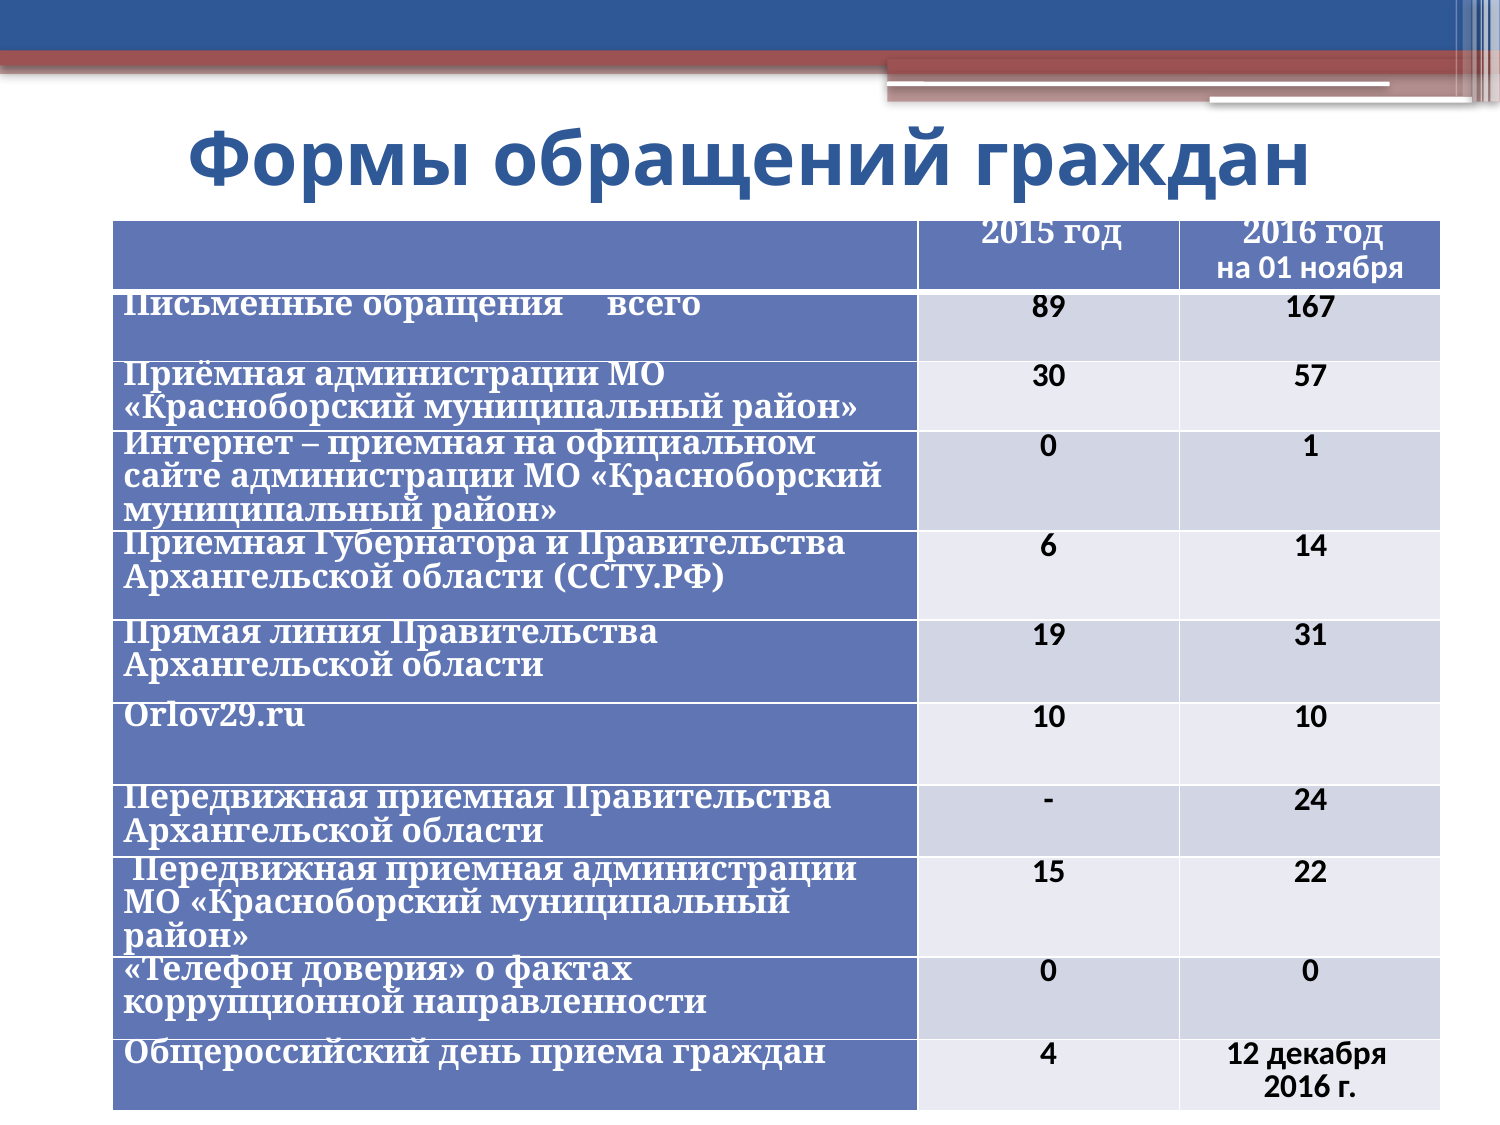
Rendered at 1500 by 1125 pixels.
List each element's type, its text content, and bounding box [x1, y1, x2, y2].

table_cell Передвижная приемная администрации МО «Красноборский муниципальный район» [113, 858, 917, 956]
table_cell «Телефон доверия» о фактах коррупционной направленности [113, 958, 917, 1039]
table_cell 0 [919, 958, 1179, 1039]
table_cell 12 декабря 2016 г. [1180, 1040, 1440, 1110]
table_cell 4 [919, 1040, 1179, 1110]
table_cell 22 [1180, 858, 1440, 956]
table_header 2016 год на 01 ноября [1180, 221, 1440, 289]
title Формы обращений граждан [75, 101, 1425, 209]
table_cell 57 [1180, 362, 1440, 430]
table_cell 31 [1180, 621, 1440, 702]
table_cell 10 [1180, 704, 1440, 784]
table_cell 24 [1180, 786, 1440, 856]
table_cell 0 [1180, 958, 1440, 1039]
table_cell 10 [919, 704, 1179, 784]
table_cell Общероссийский день приема граждан [113, 1040, 917, 1110]
table_cell 1 [1180, 432, 1440, 530]
table_cell 6 [919, 532, 1179, 619]
table_cell 89 [919, 295, 1179, 361]
table_cell 14 [1180, 532, 1440, 619]
table_cell Интернет – приемная на официальном сайте администрации МО «Красноборский муниципальный район» [113, 432, 917, 530]
table_cell Приёмная администрации МО «Красноборский муниципальный район» [113, 362, 917, 430]
table_cell 0 [919, 432, 1179, 530]
table_cell Передвижная приемная Правительства Архангельской области [113, 786, 917, 856]
table_cell 15 [919, 858, 1179, 956]
table_header 2015 год [919, 221, 1179, 289]
table_cell - [919, 786, 1179, 856]
table_cell Прямая линия Правительства Архангельской области [113, 621, 917, 702]
table_header [113, 221, 917, 289]
table_cell 167 [1180, 295, 1440, 361]
table_cell 19 [919, 621, 1179, 702]
table_cell Приемная Губернатора и Правительства Архангельской области (ССТУ.РФ) [113, 532, 917, 619]
table_cell Orlov29.ru [113, 704, 917, 784]
table_cell 30 [919, 362, 1179, 430]
table_cell Письменные обращения всего [113, 295, 917, 361]
